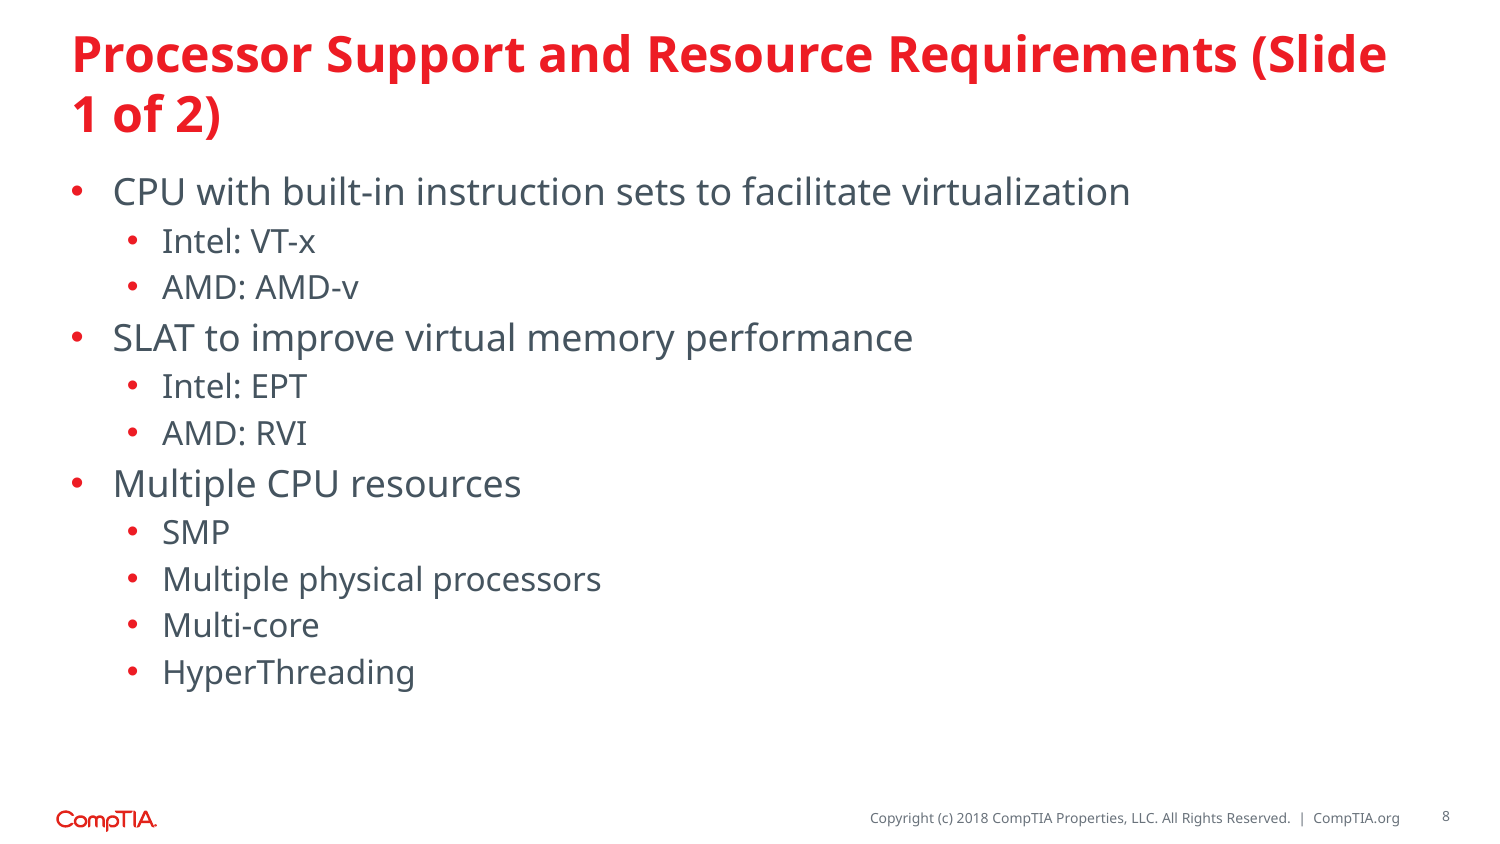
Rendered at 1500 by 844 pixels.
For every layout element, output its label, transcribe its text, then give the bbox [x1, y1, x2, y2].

title Processor Support and Resource Requirements (Slide 1 of 2) [56, 30, 1444, 134]
slide_number 8 [1407, 800, 1450, 835]
list CPU with built-in instruction sets to facilitate virtualization Intel: VT-x AMD: AMD-v SLAT to improve virtual memory performance Intel: EPT AMD: RVI Multiple CPU resources SMP Multiple physical processors Multi-core HyperThreading [55, 160, 1444, 700]
